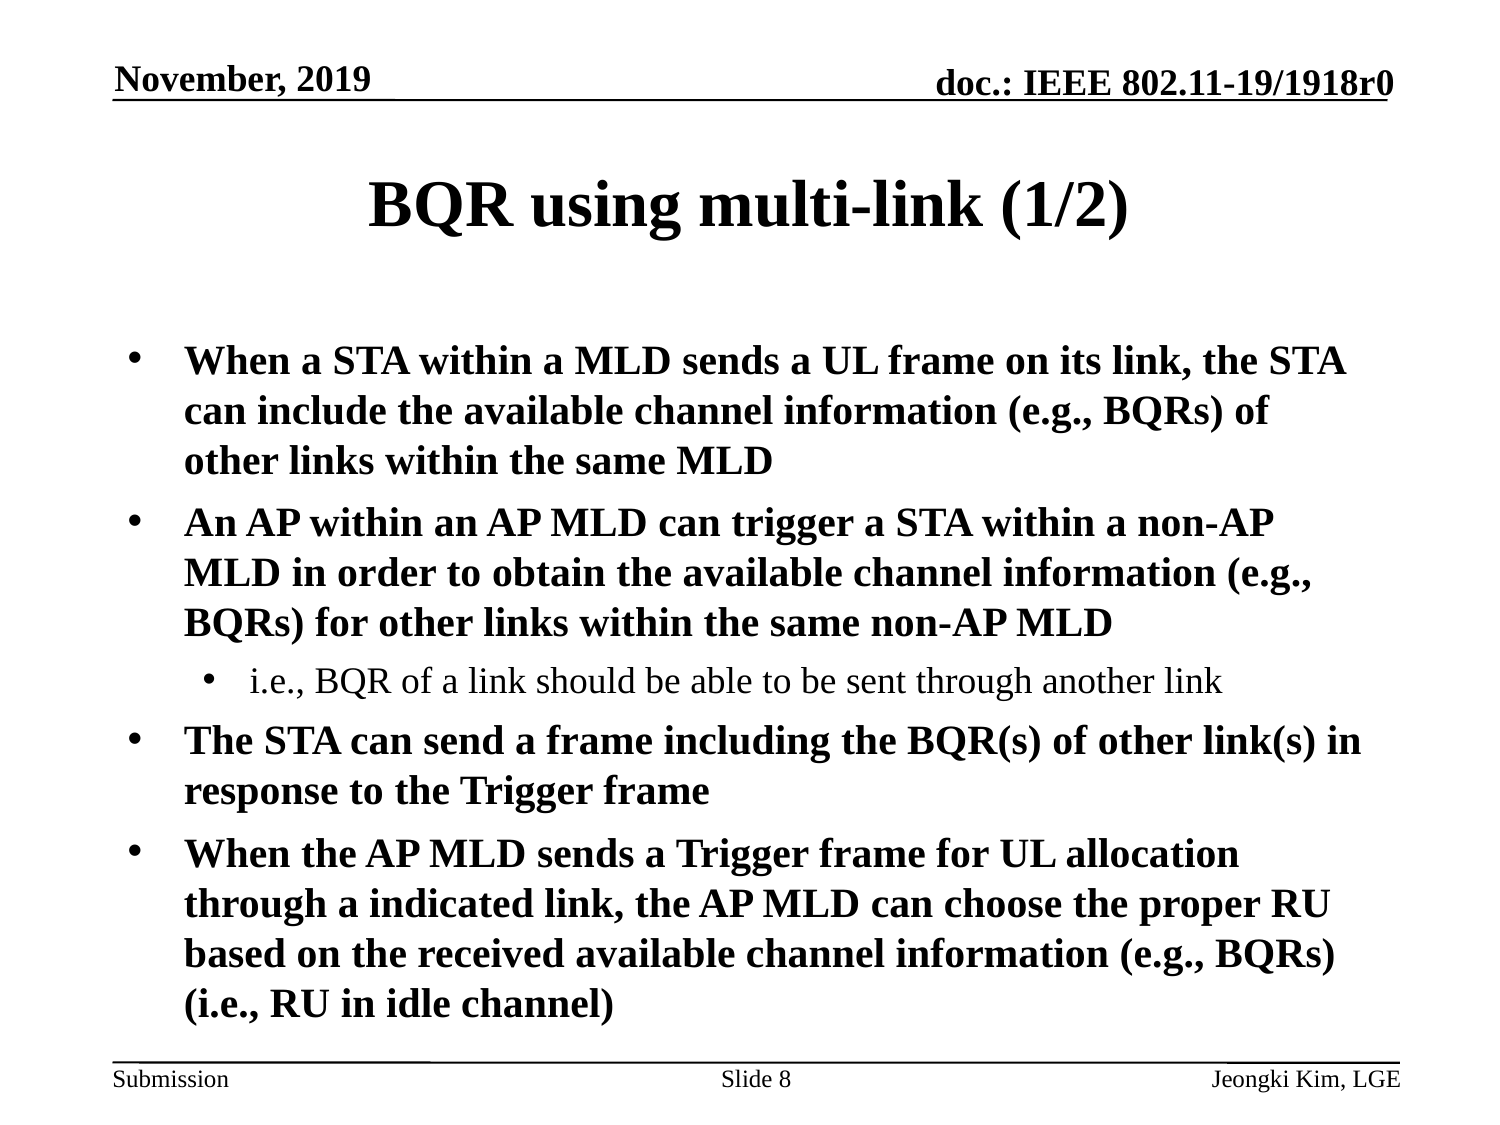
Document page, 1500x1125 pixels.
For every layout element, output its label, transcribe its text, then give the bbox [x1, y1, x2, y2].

list When a STA within a MLD sends a UL frame on its link, the STA can include the available channel information (e.g., BQRs) of other links within the same MLD An AP within an AP MLD can trigger a STA within a non-AP MLD in order to obtain the available channel information (e.g., BQRs) for other links within the same non-AP MLD i.e., BQR of a link should be able to be sent through another link The STA can send a frame including the BQR(s) of other link(s) in response to the Trigger frame When the AP MLD sends a Trigger frame for UL allocation through a indicated link, the AP MLD can choose the proper RU based on the received available channel information (e.g., BQRs) (i.e., RU in idle channel) [112, 324, 1388, 1000]
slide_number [114, 54, 423, 100]
title BQR using multi-link (1/2) [112, 112, 1388, 288]
footer Jeongki Kim, LGE [878, 1061, 1402, 1093]
slide_number Slide 8 [712, 1061, 800, 1123]
